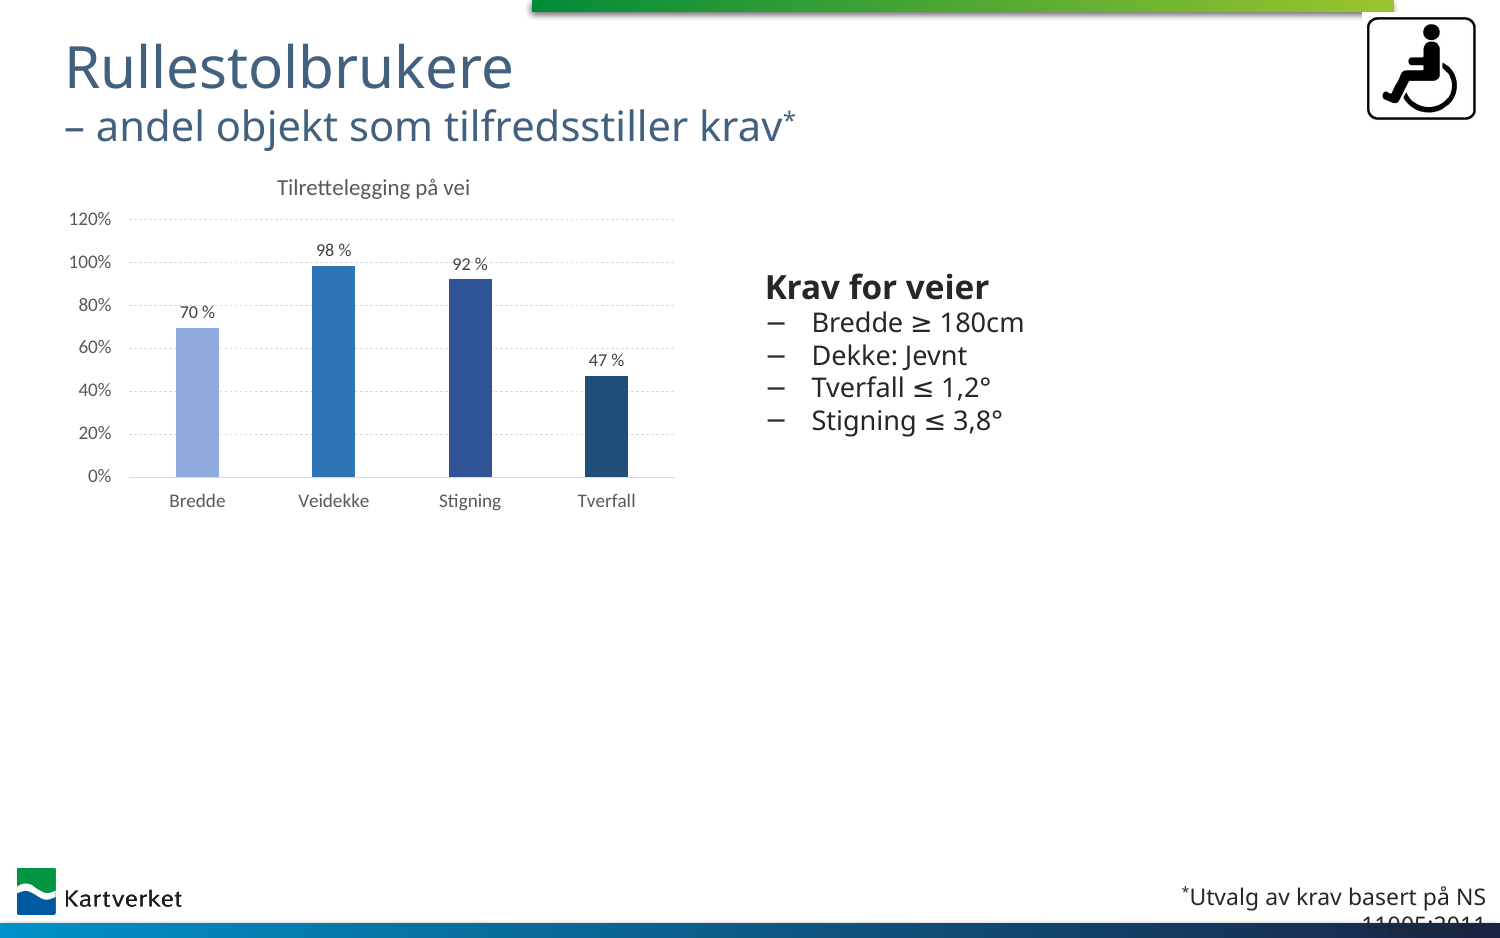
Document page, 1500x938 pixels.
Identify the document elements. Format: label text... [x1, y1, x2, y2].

picture [62, 166, 686, 519]
text_box *Utvalg av krav basert på NS 11005:2011 [1068, 873, 1500, 938]
text_box Krav for veier Bredde ≥ 180cm Dekke: Jevnt Tverfall ≤ 1,2° Stigning ≤ 3,8° [750, 258, 1234, 444]
text_box Rullestolbrukere – andel objekt som tilfredsstiller krav* [49, 25, 1431, 158]
picture [1362, 12, 1481, 126]
